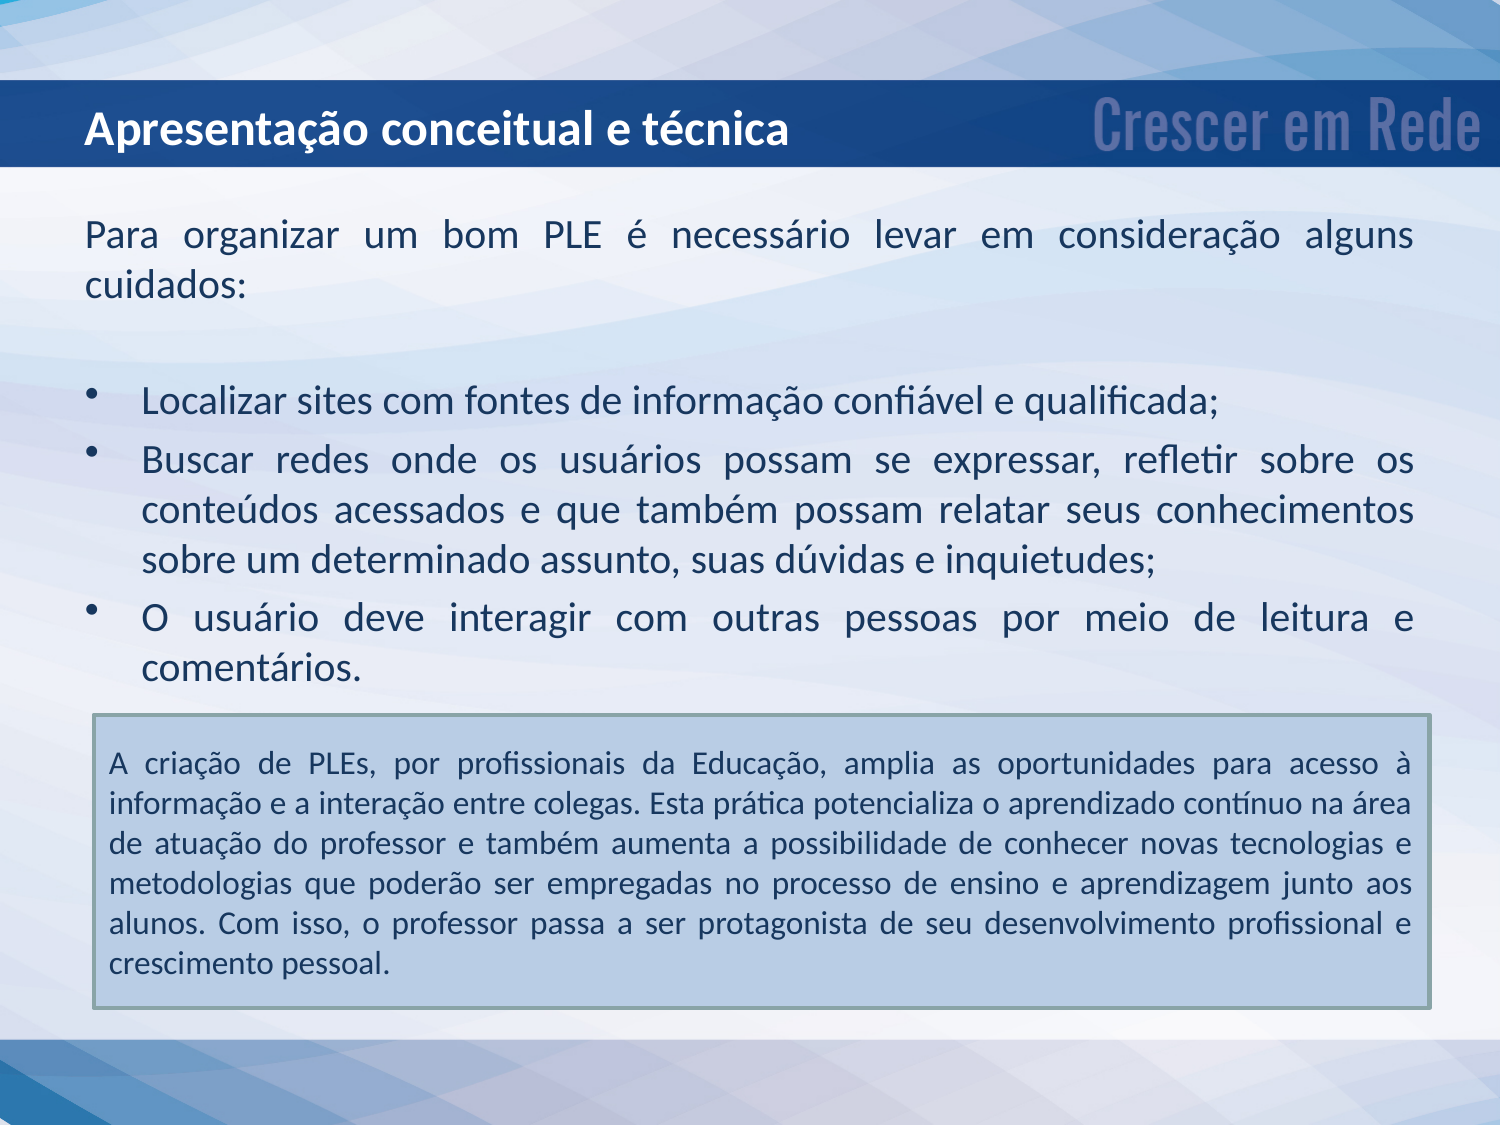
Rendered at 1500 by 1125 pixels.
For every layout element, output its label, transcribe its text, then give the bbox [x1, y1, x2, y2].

text_box Para organizar um bom PLE é necessário levar em consideração alguns cuidados: Localizar sites com fontes de informação confiável e qualificada; Buscar redes onde os usuários possam se expressar, refletir sobre os conteúdos acessados e que também possam relatar seus conhecimentos sobre um determinado assunto, suas dúvidas e inquietudes; O usuário deve interagir com outras pessoas por meio de leitura e comentários. [70, 199, 1430, 698]
picture [0, 0, 1500, 1125]
text_box Apresentação conceitual e técnica [70, 88, 1430, 163]
text_box A criação de PLEs, por profissionais da Educação, amplia as oportunidades para acesso à informação e a interação entre colegas. Esta prática potencializa o aprendizado contínuo na área de atuação do professor e também aumenta a possibilidade de conhecer novas tecnologias e metodologias que poderão ser empregadas no processo de ensino e aprendizagem junto aos alunos. Com isso, o professor passa a ser protagonista de seu desenvolvimento profissional e crescimento pessoal. [93, 714, 1430, 1008]
